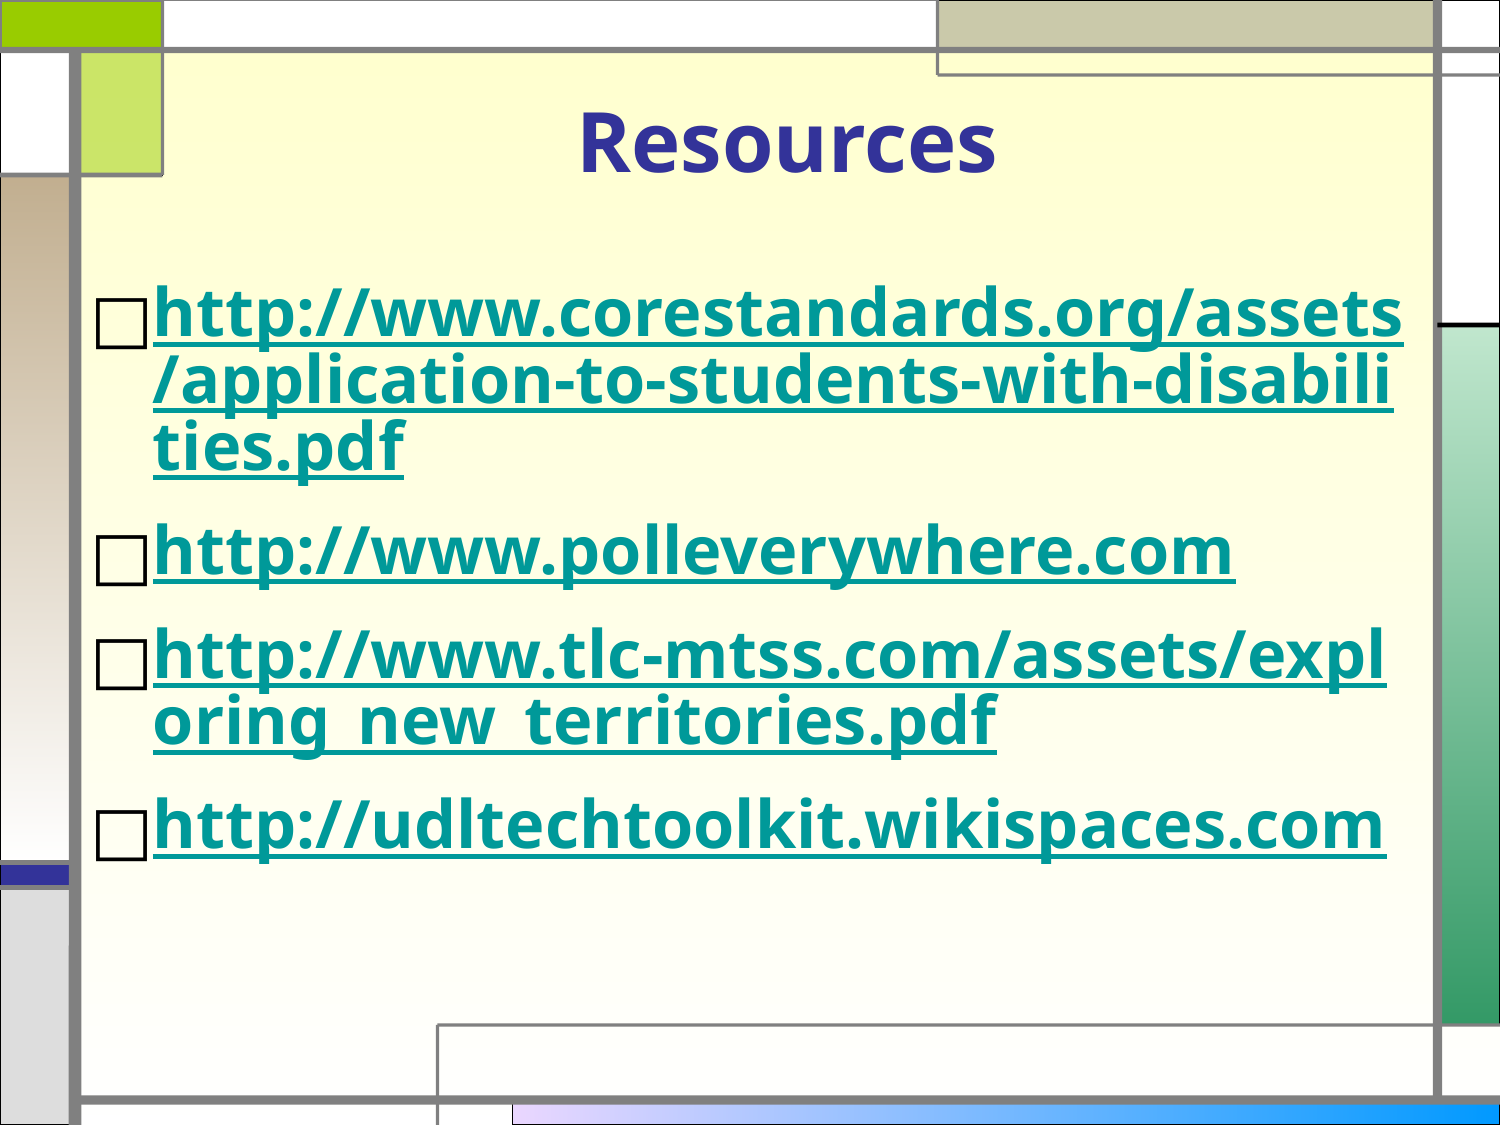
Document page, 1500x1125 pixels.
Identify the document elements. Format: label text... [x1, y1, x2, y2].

list http://www.corestandards.org/assets/application-to-students-with-disabilities.pdf http://www.polleverywhere.com http://www.tlc-mtss.com/assets/exploring_new_territories.pdf http://udltechtoolkit.wikispaces.com [74, 262, 1426, 1006]
title Resources [149, 44, 1426, 233]
